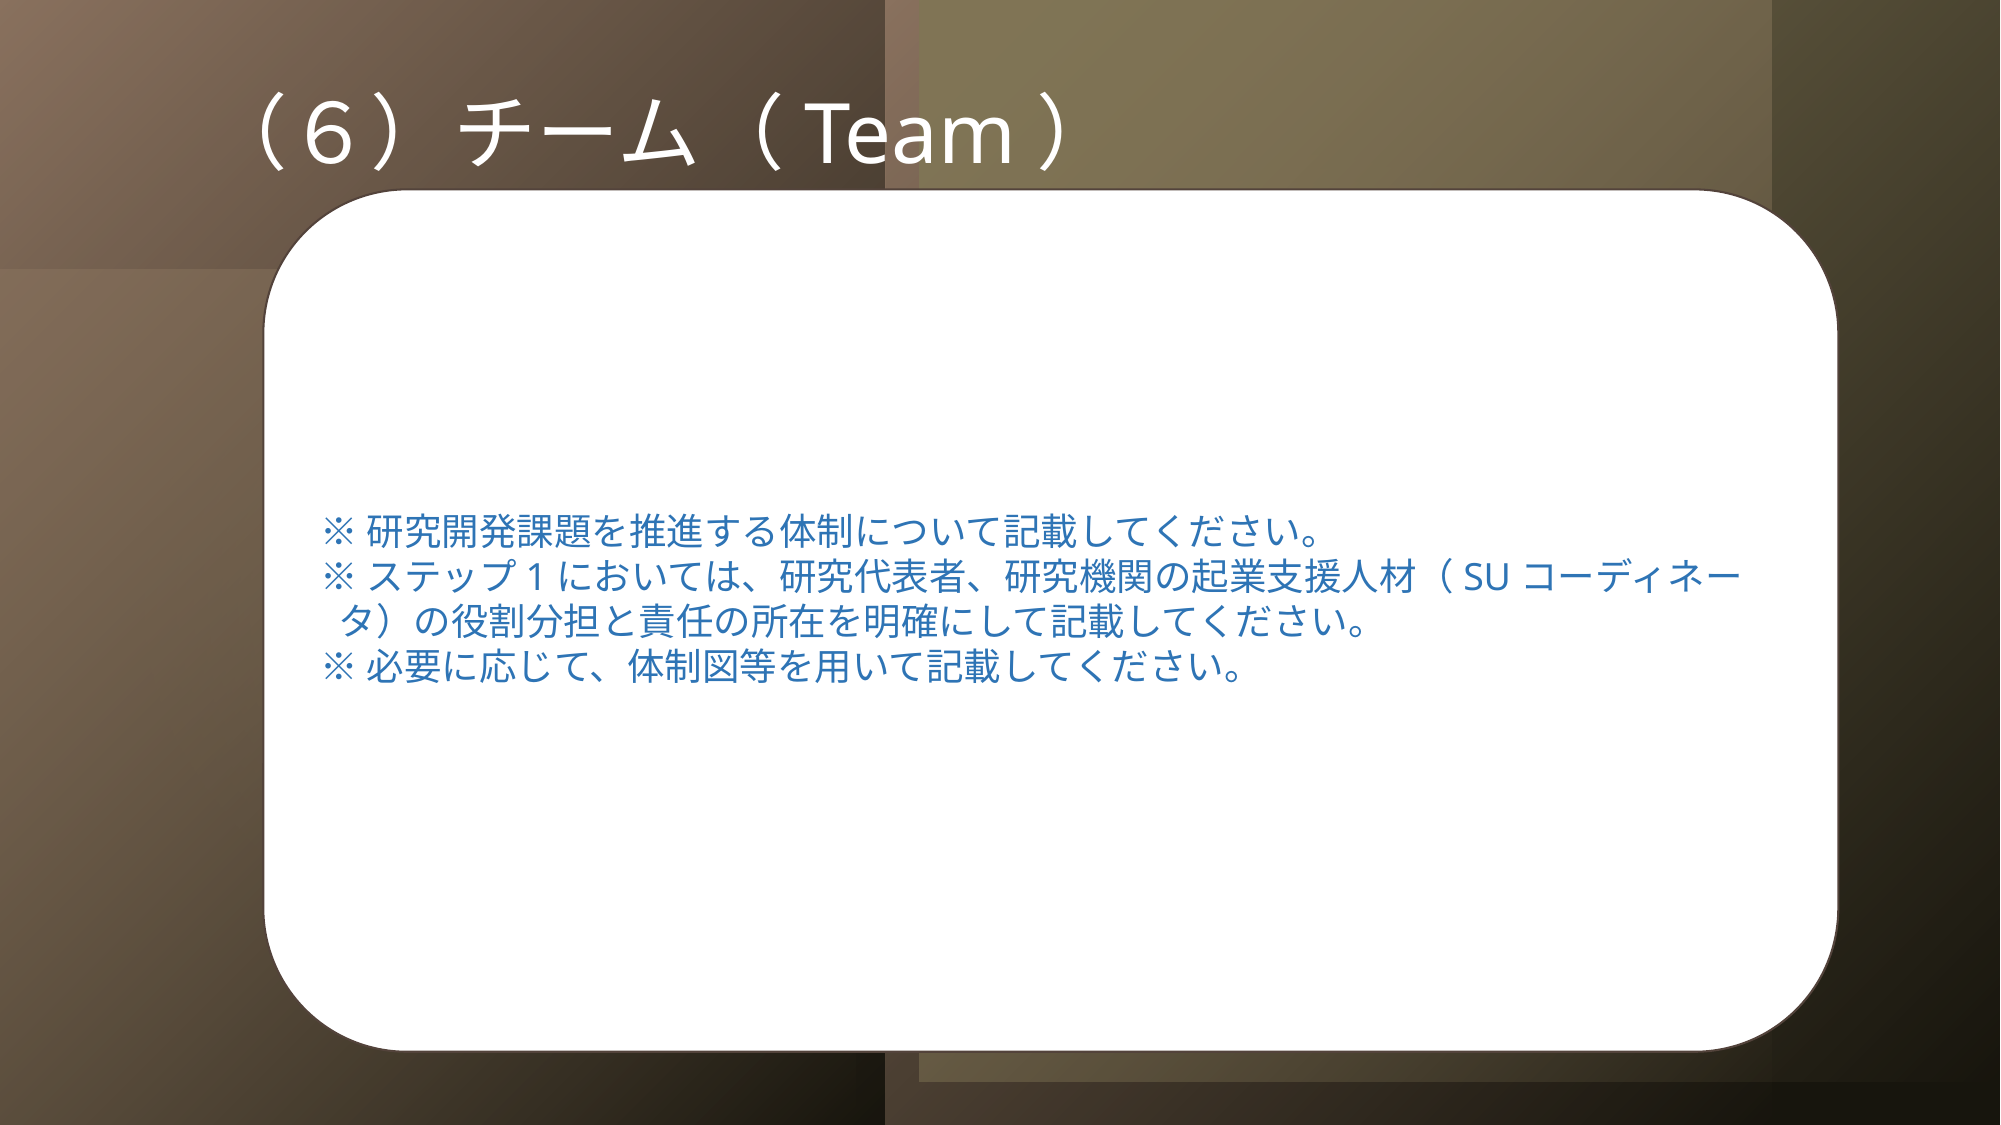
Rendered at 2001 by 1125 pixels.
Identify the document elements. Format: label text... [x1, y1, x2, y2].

text_box （６）チーム（Team） [189, 73, 1135, 188]
text_box ※研究開発課題を推進する体制について記載してください。 ※ステップ1においては、研究代表者、研究機関の起業支援人材（SUコーディネータ）の役割分担と責任の所在を明確にして記載してください。 ※必要に応じて、体制図等を用いて記載してください。 [262, 188, 1840, 1053]
